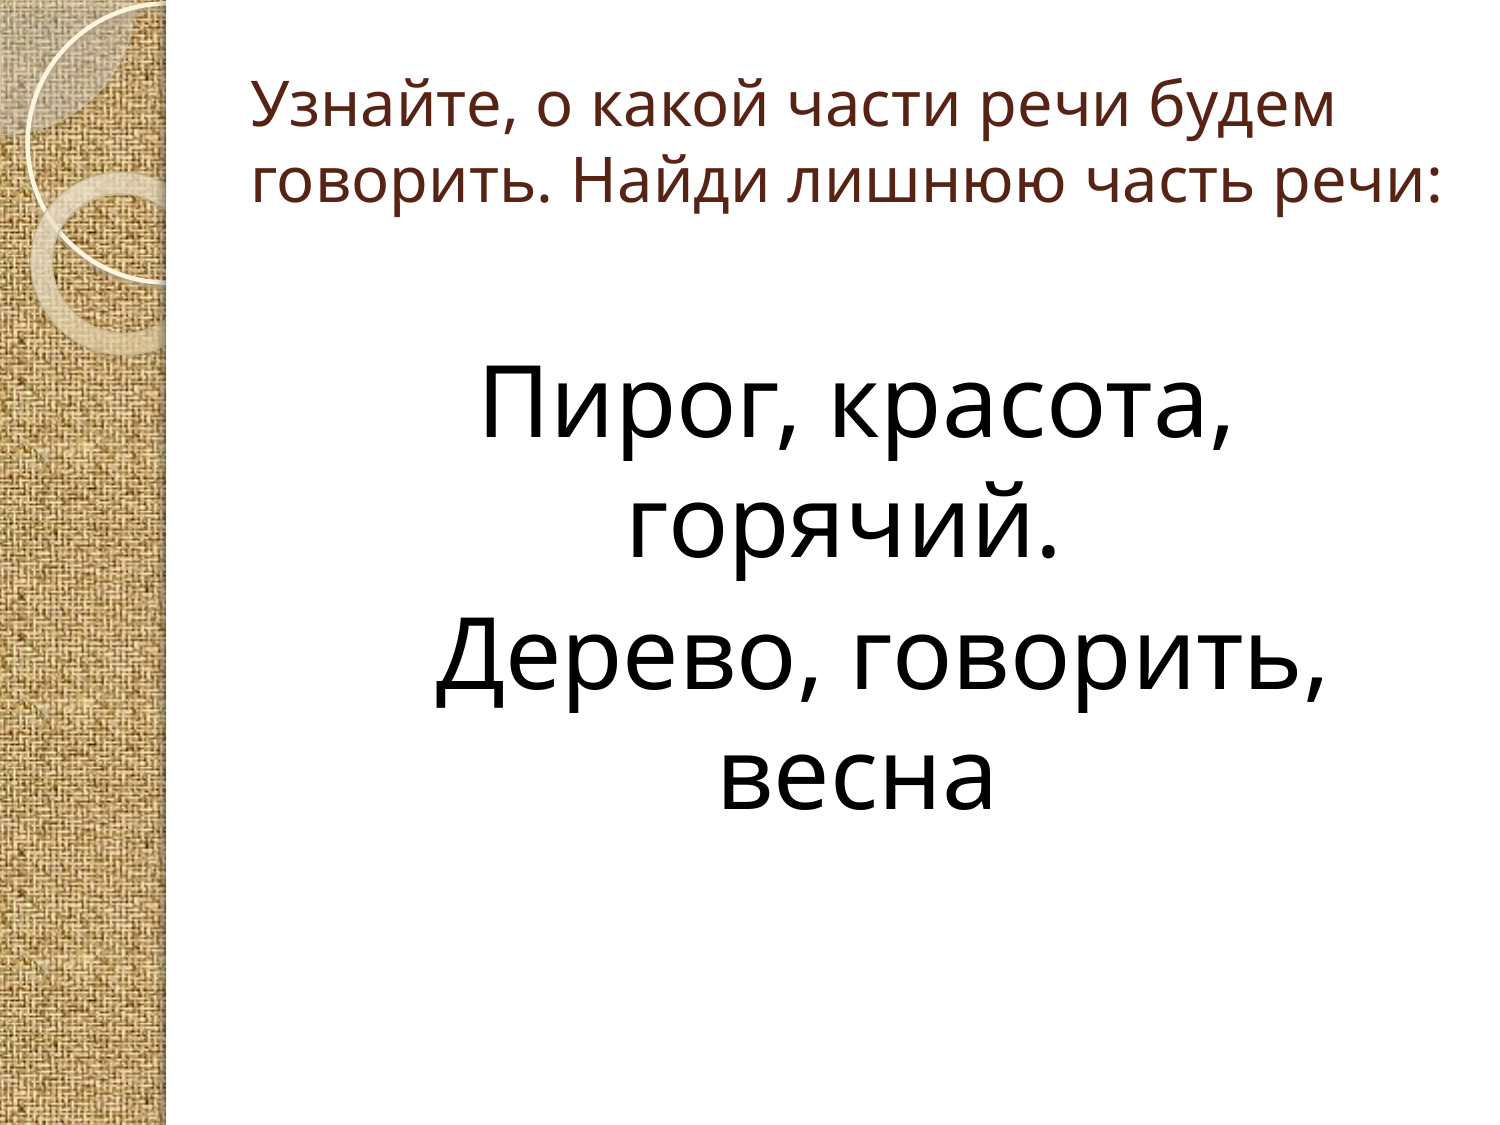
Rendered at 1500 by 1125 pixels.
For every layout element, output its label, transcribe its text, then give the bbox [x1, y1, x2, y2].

picture [53, 241, 160, 332]
picture [62, 195, 160, 280]
picture [32, 13, 160, 207]
picture [136, 0, 164, 4]
picture [0, 134, 166, 1125]
list Пирог, красота, горячий. Дерево, говорить, весна [235, 237, 1466, 1025]
title Узнайте, о какой части речи будем говорить. Найди лишнюю часть речи: [235, 45, 1466, 233]
